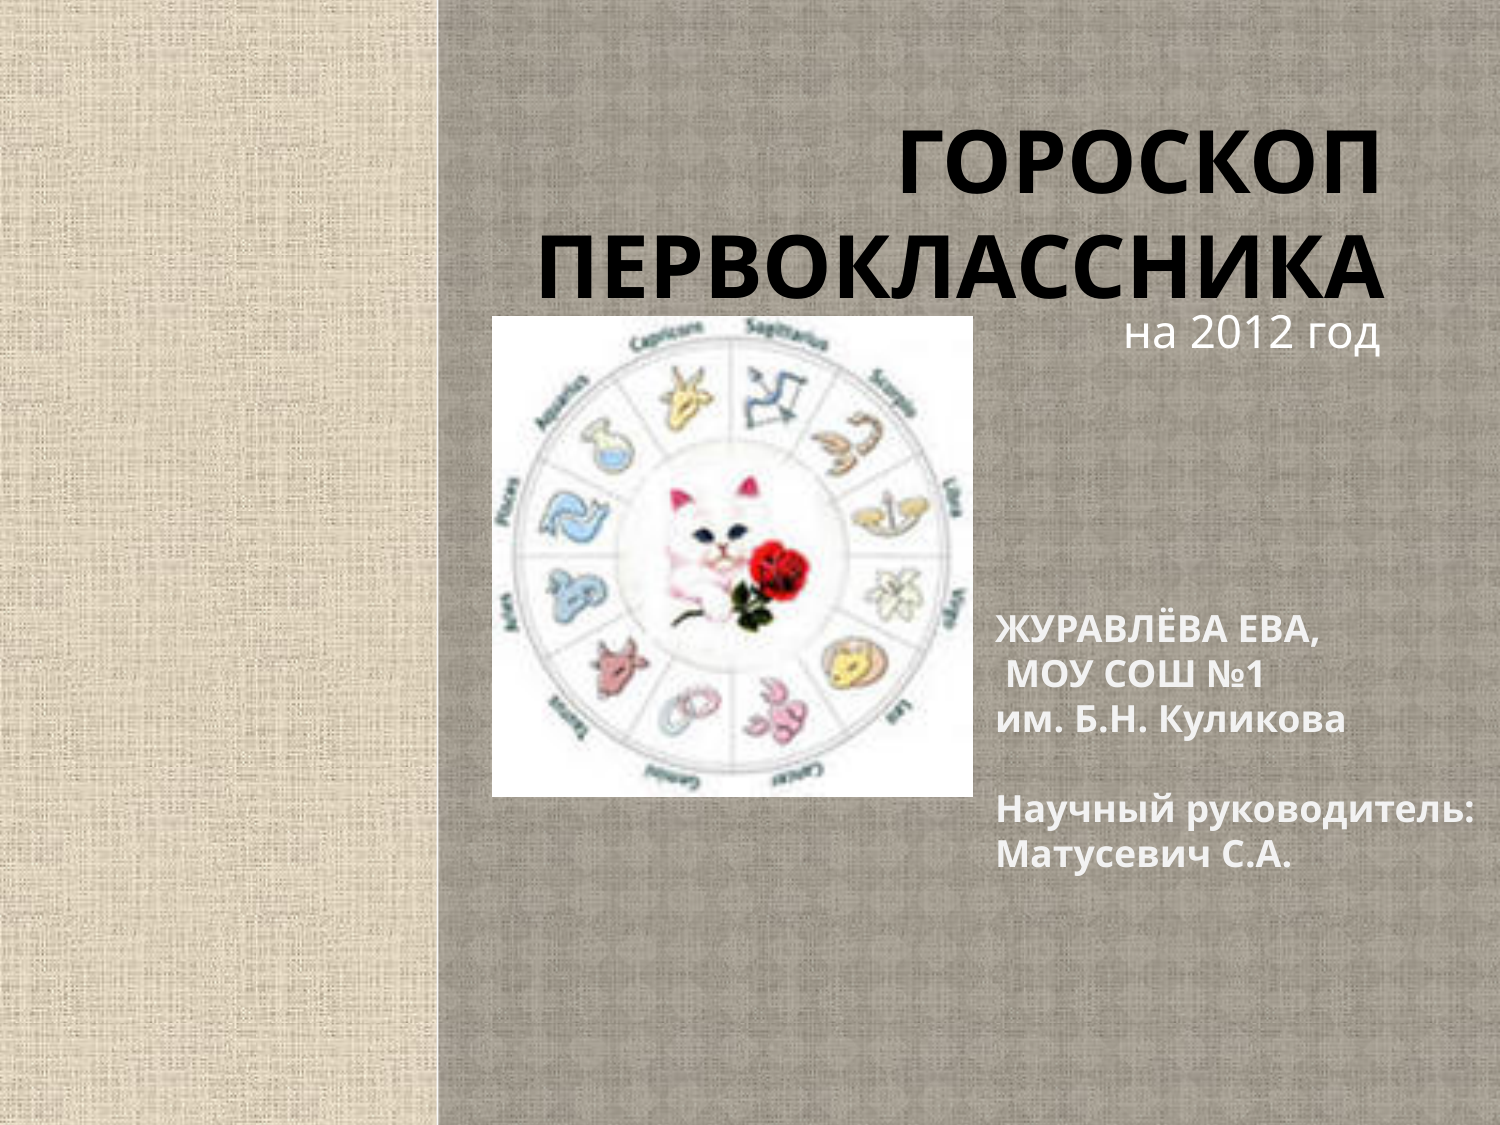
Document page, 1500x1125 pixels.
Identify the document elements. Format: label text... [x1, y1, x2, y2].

title Гороскоп первоклассника [117, 93, 1393, 317]
text_box ЖУРАВЛЁВА ЕВА, МОУ СОШ №1 им. Б.Н. Куликова Научный руководитель: Матусевич С.А. [980, 597, 1490, 883]
picture [491, 315, 973, 798]
picture [0, 0, 436, 1125]
subtitle на 2012 год [525, 302, 1388, 396]
picture [439, 0, 1500, 1125]
